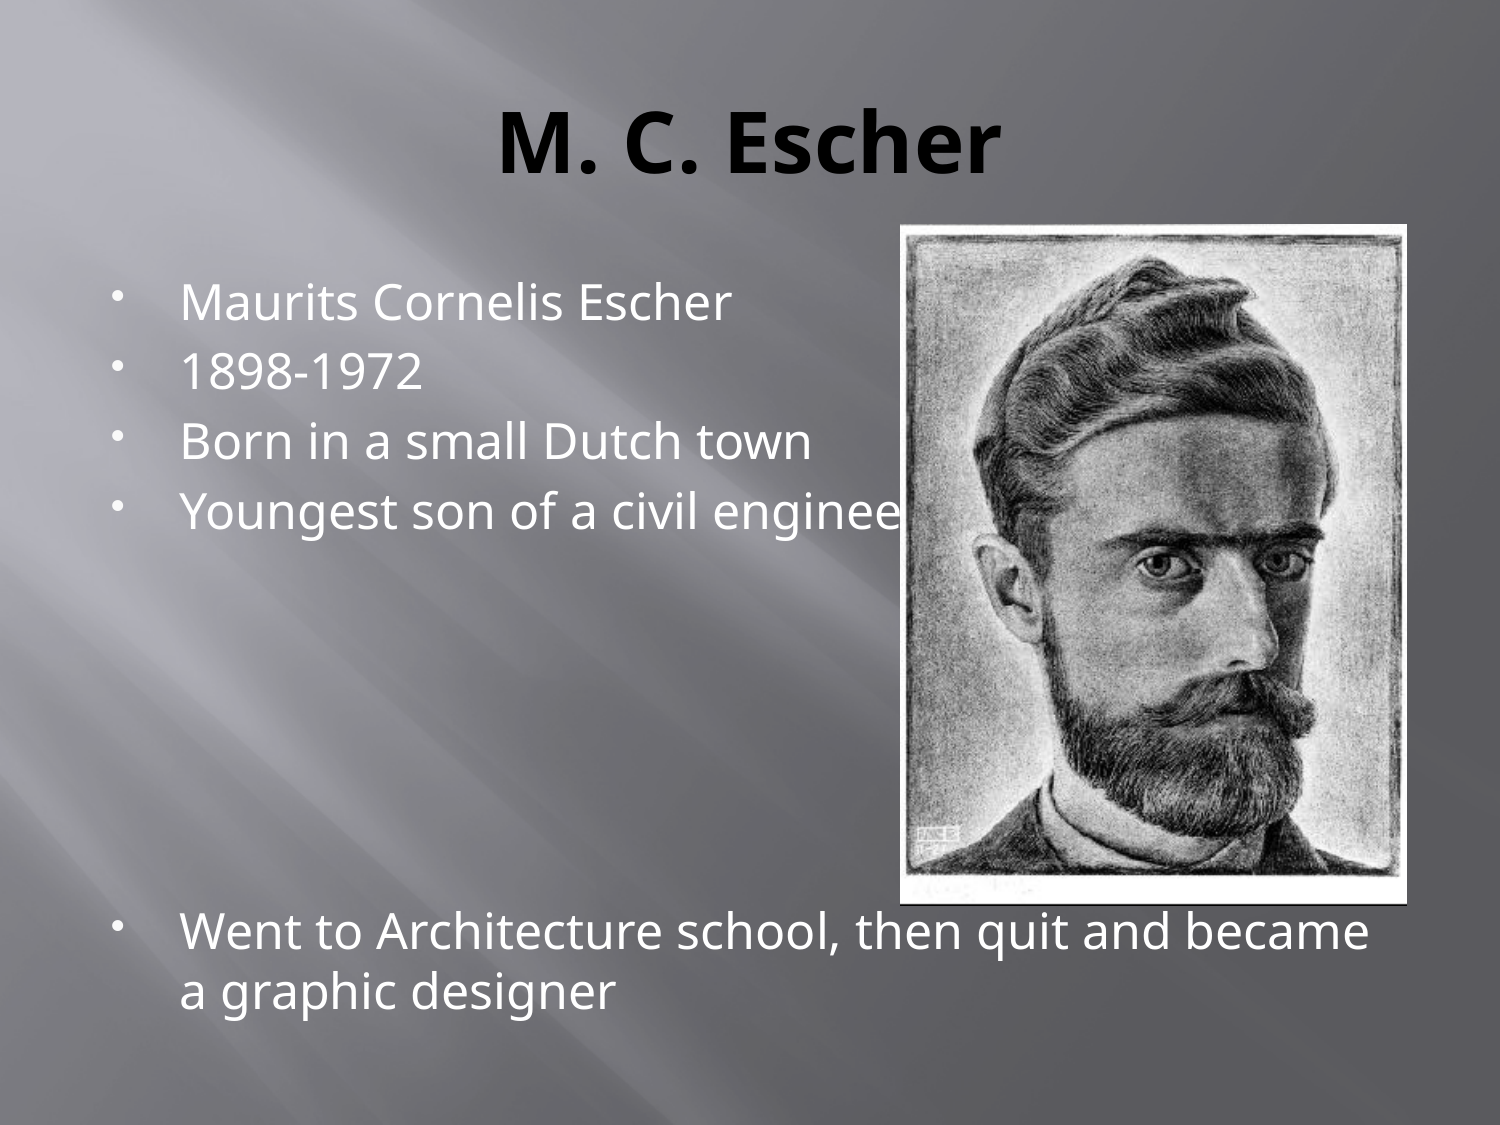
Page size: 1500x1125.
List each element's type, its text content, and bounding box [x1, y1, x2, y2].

list Maurits Cornelis Escher 1898-1972 Born in a small Dutch town Youngest son of a civil engineer Went to Architecture school, then quit and became a graphic designer [75, 262, 1425, 1063]
picture [899, 224, 1407, 907]
title M. C. Escher [75, 45, 1425, 233]
